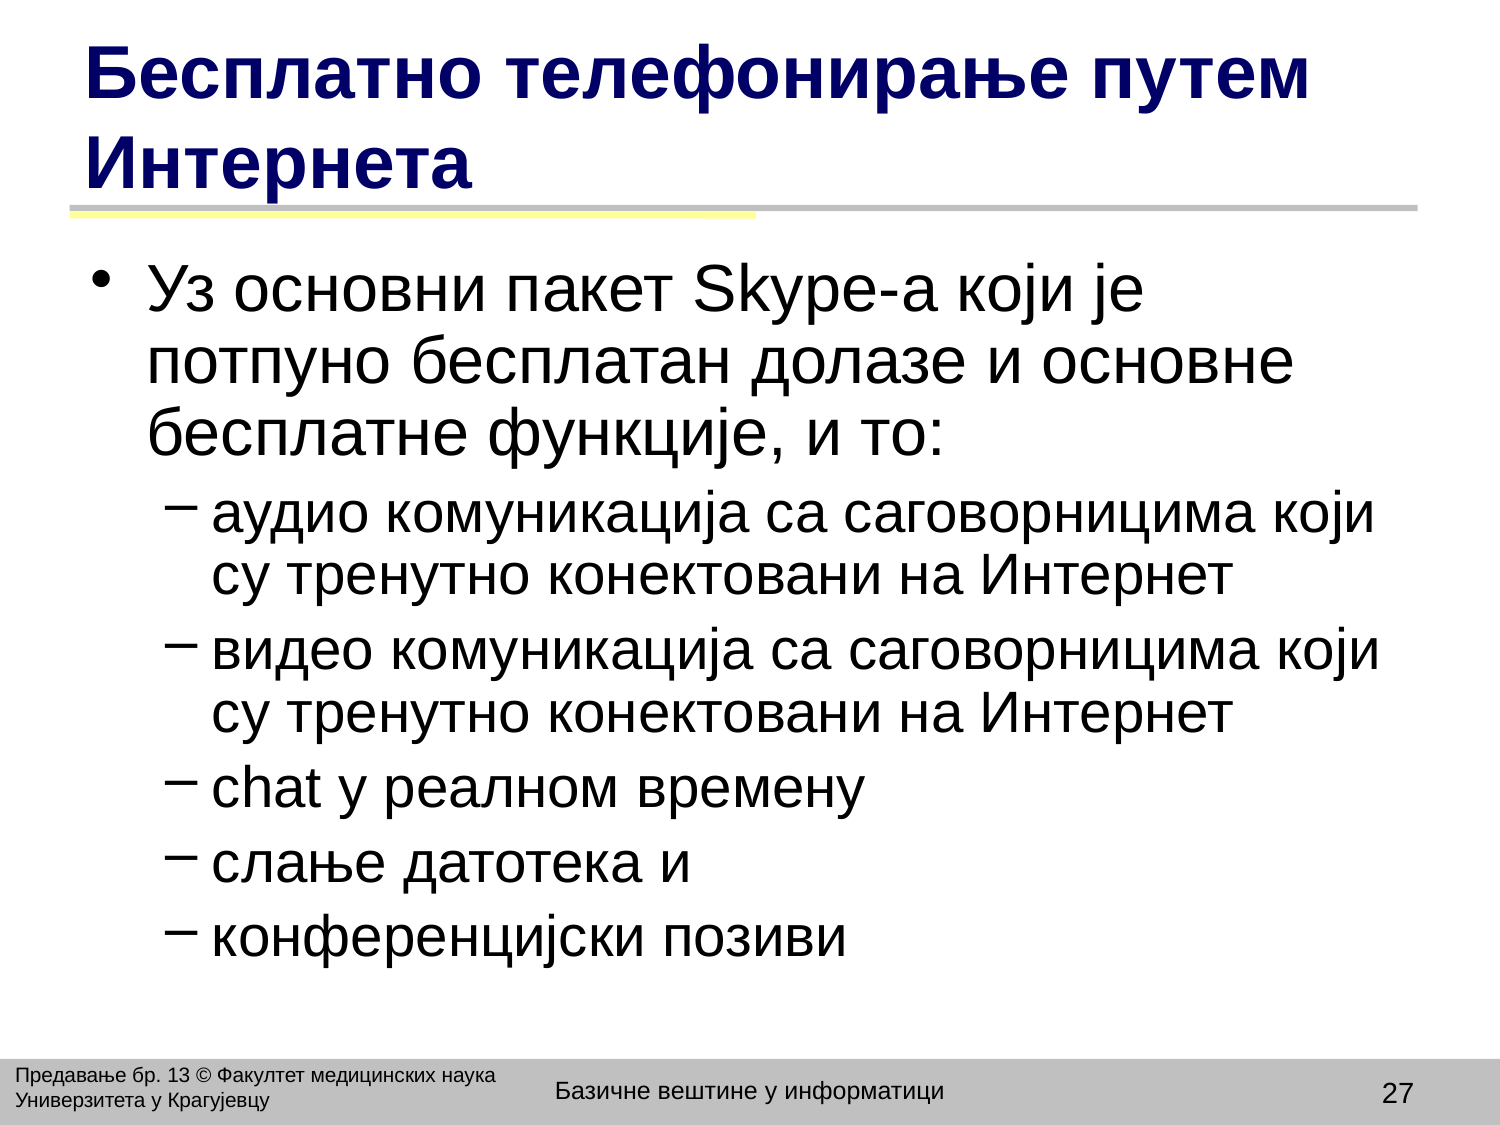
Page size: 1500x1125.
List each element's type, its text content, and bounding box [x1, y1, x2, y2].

slide_number 27 [1079, 1066, 1430, 1125]
title Бесплатно телефонирање путем Интернета [69, 19, 1426, 208]
list Уз основни пакет Skype-а који је потпуно бесплатан долазе и основне бесплатне функције, и то: аудио комуникација са саговорницима који су тренутно конектовани на Интернет видео комуникација са саговорницима који су тренутно конектовани на Интернет chat у реалном времену слање датотека и конференцијски позиви [74, 246, 1426, 1023]
footer Базичне вештине у информатици [512, 1066, 988, 1125]
slide_number Предавање бр. 13 © Факултет медицинских наука Универзитета у Крагујевцу [0, 1053, 617, 1108]
